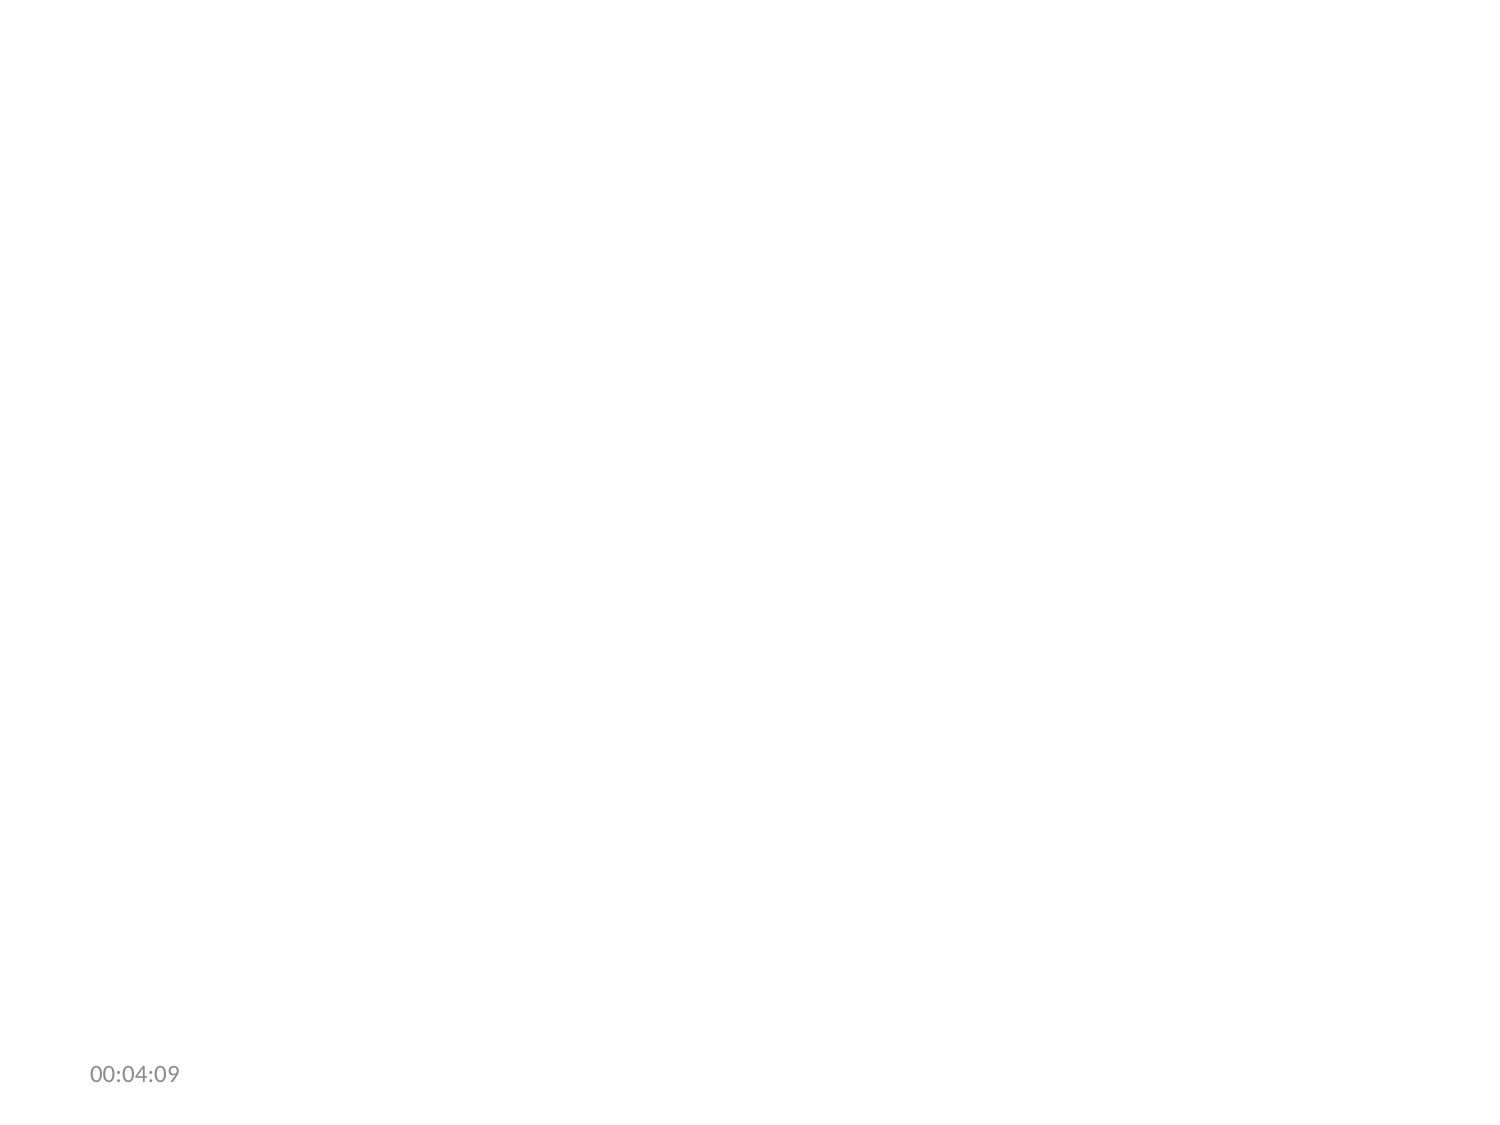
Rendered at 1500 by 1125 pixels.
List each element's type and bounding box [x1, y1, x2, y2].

slide_number [75, 1042, 425, 1103]
